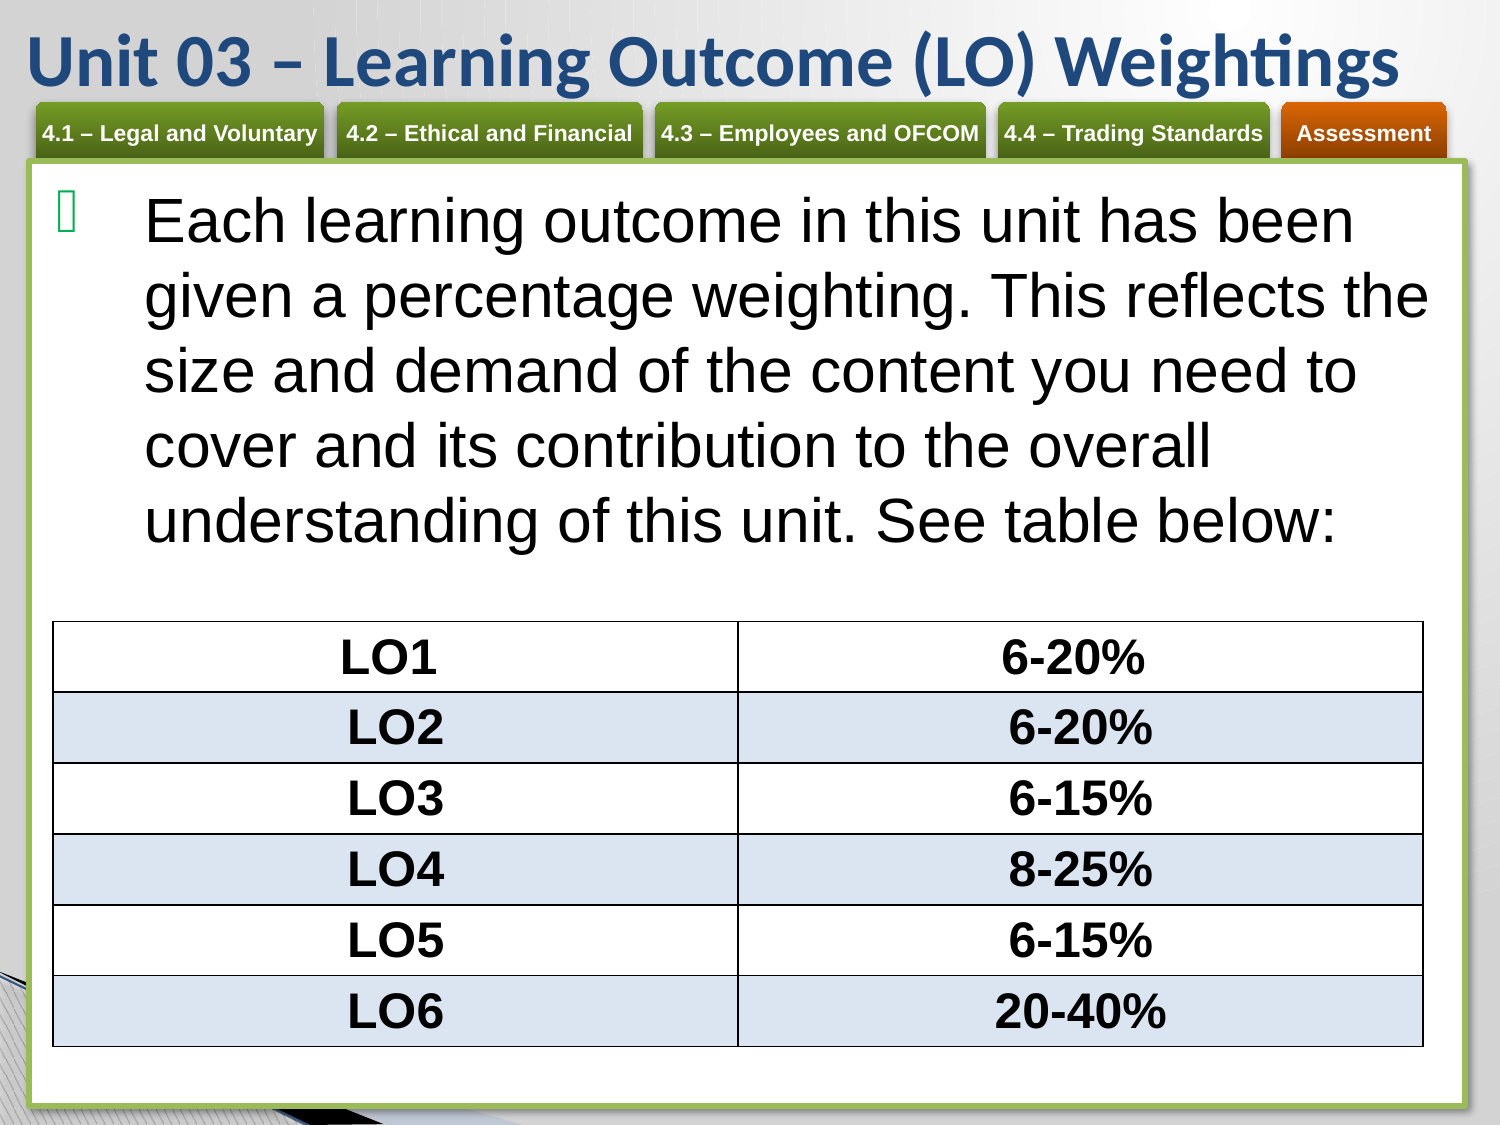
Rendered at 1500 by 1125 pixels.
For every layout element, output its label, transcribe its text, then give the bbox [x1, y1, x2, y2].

title Unit 03 – Learning Outcome (LO) Weightings [11, 11, 1465, 102]
table_cell LO5 [54, 906, 737, 975]
text_box Each learning outcome in this unit has been given a percentage weighting. This reflects the size and demand of the content you need to cover and its contribution to the overall understanding of this unit. See table below: [41, 172, 1447, 563]
table_cell LO3 [54, 764, 737, 833]
table_cell 6-15% [739, 906, 1422, 975]
table_cell 6-15% [739, 764, 1422, 833]
picture [281, 1114, 303, 1125]
table_cell LO4 [54, 835, 737, 904]
table_cell 20-40% [739, 976, 1422, 1046]
table_cell LO2 [54, 693, 737, 762]
table_cell 8-25% [739, 835, 1422, 904]
table_cell 6-20% [739, 693, 1422, 762]
table_header 6-20% [739, 622, 1422, 691]
table_header LO1 [54, 622, 737, 691]
table_cell LO6 [54, 976, 737, 1046]
